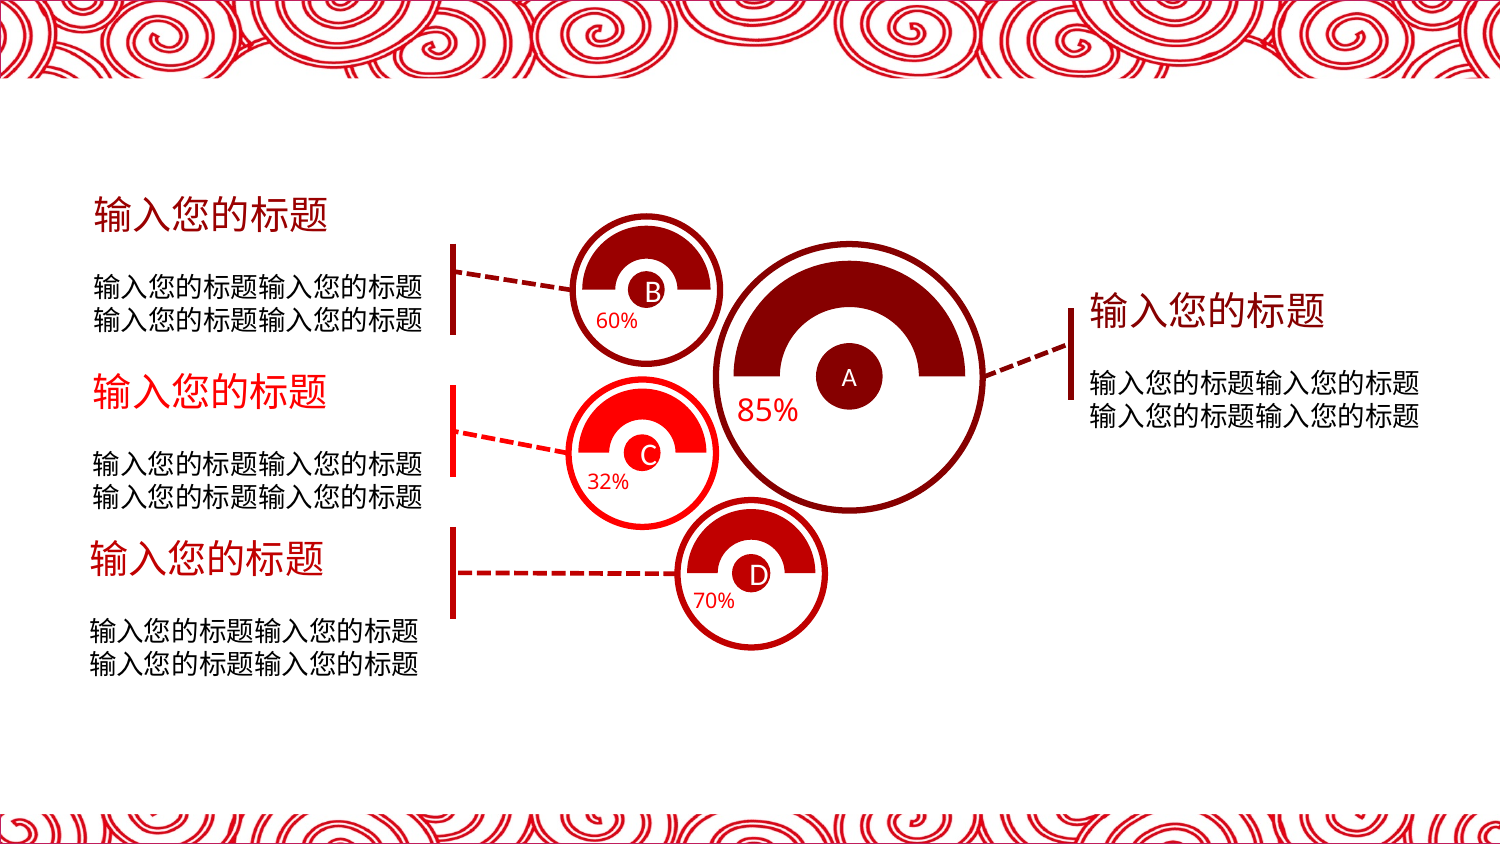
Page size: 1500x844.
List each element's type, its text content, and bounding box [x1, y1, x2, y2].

text_box 输入您的标题 输入您的标题输入您的标题 输入您的标题输入您的标题 [78, 183, 442, 360]
text_box 输入您的标题 输入您的标题输入您的标题 输入您的标题输入您的标题 [1075, 279, 1439, 440]
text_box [452, 385, 569, 477]
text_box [982, 308, 1072, 400]
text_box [452, 526, 678, 619]
text_box 输入您的标题 输入您的标题输入您的标题 输入您的标题输入您的标题 [74, 526, 438, 688]
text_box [715, 244, 983, 511]
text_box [568, 379, 716, 527]
picture [1, 1, 1500, 78]
picture [1, 815, 1500, 843]
text_box 输入您的标题 输入您的标题输入您的标题 输入您的标题输入您的标题 [78, 360, 442, 521]
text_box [452, 243, 573, 336]
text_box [572, 216, 721, 364]
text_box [677, 499, 825, 648]
